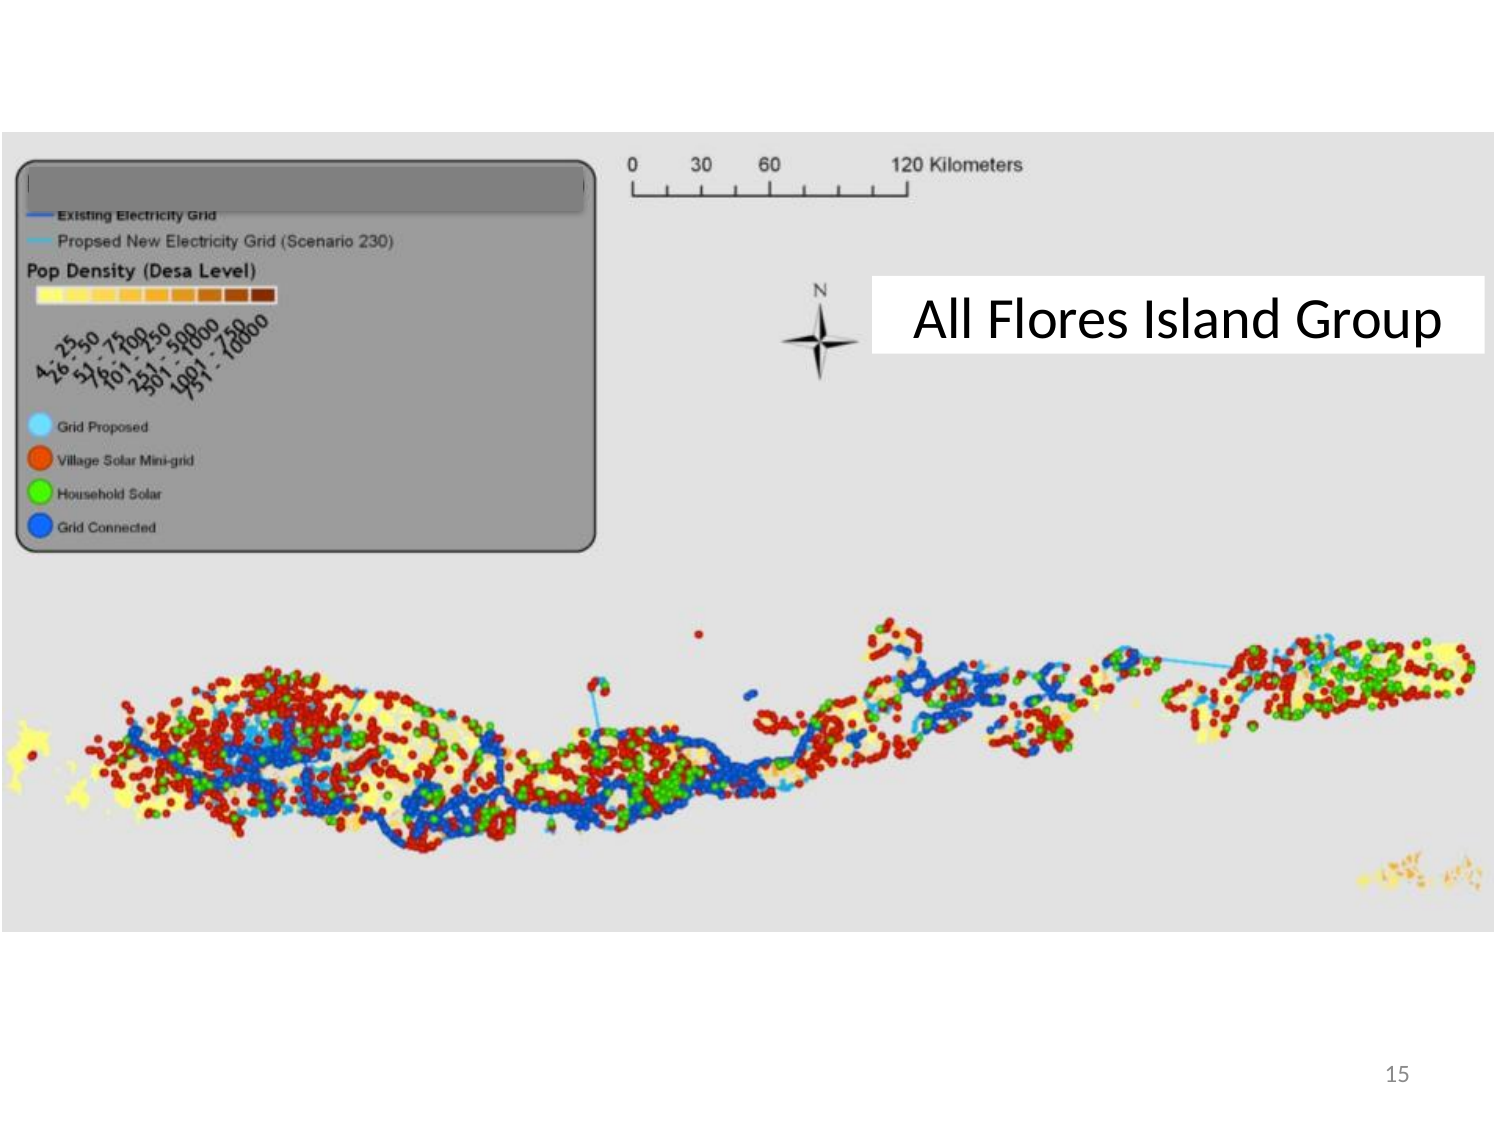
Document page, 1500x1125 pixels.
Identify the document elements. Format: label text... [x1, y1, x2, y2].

slide_number 15 [1074, 1042, 1425, 1103]
picture [2, 132, 1494, 932]
